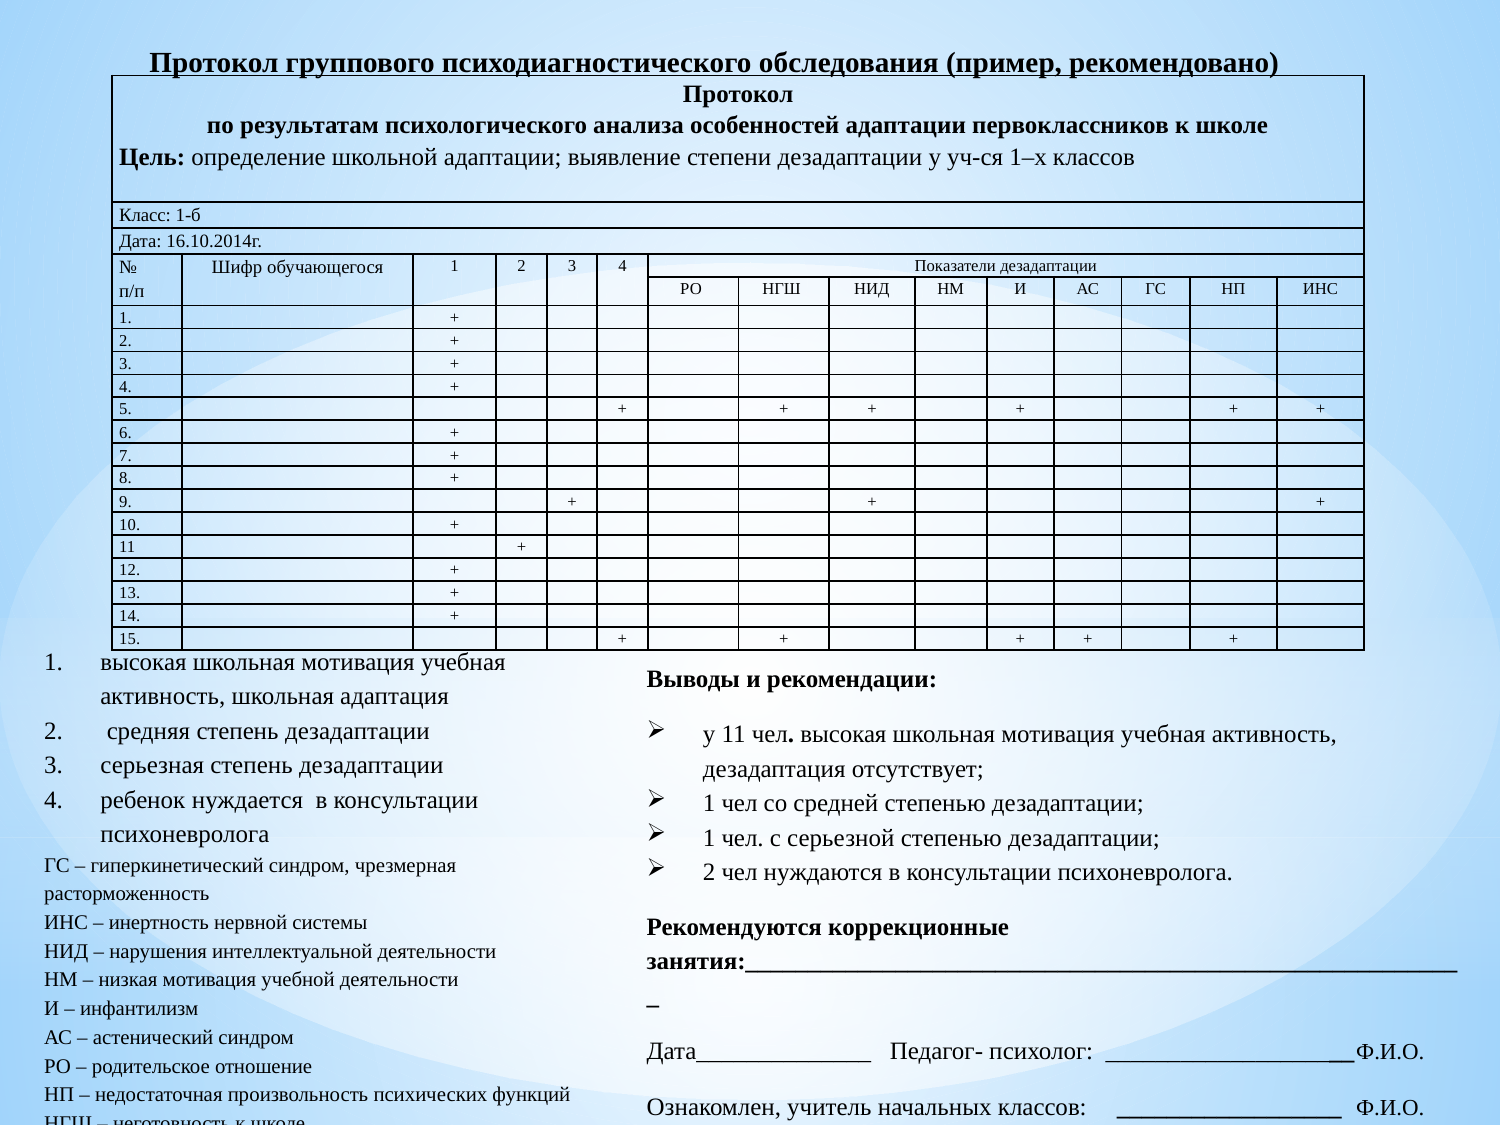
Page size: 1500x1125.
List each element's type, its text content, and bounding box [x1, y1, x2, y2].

table_cell [739, 559, 828, 580]
table_cell [988, 513, 1053, 534]
table_cell [1278, 605, 1363, 626]
table_cell [1055, 352, 1121, 374]
table_cell [988, 559, 1053, 580]
table_cell [598, 582, 647, 603]
table_cell [183, 582, 412, 603]
table_cell [916, 490, 986, 511]
text_box Протокол группового психодиагностического обследования (пример, рекомендовано) [112, 30, 1317, 75]
table_cell [1055, 421, 1121, 442]
table_cell [916, 352, 986, 374]
table_cell [598, 490, 647, 511]
table_cell + [414, 421, 495, 442]
table_cell [1122, 421, 1189, 442]
table_cell 2 [497, 255, 546, 305]
table_cell [183, 467, 412, 488]
table_cell [830, 628, 914, 649]
table_cell [988, 329, 1053, 351]
table_cell + [548, 490, 596, 511]
table_cell [1122, 398, 1189, 419]
table_cell [1055, 375, 1121, 396]
table_cell [1191, 375, 1276, 396]
table_cell [183, 306, 412, 328]
table_cell + [739, 628, 828, 649]
table_cell [916, 536, 986, 557]
table_cell + [414, 306, 495, 328]
table_cell + [414, 375, 495, 396]
table_cell [830, 444, 914, 465]
table_cell [739, 421, 828, 442]
table_cell [598, 421, 647, 442]
table_cell [739, 513, 828, 534]
table_cell [830, 536, 914, 557]
table_cell [988, 536, 1053, 557]
table_cell [548, 582, 596, 603]
table_cell [830, 421, 914, 442]
text_box высокая школьная мотивация учебная активность, школьная адаптация средняя степень дезадаптации серьезная степень дезадаптации ребенок нуждается в консультации психоневролога ГС – гиперкинетический синдром, чрезмерная расторможенность ИНС – инертность нервной системы НИД – нарушения интеллектуальной деятельности НМ – низкая мотивация учебной деятельности И – инфантилизм АС – астенический синдром РО – родительское отношение НП – недостаточная произвольность психических функций НГШ – неготовность к школе [29, 633, 621, 1125]
table_cell [649, 513, 738, 534]
table_cell [598, 536, 647, 557]
table_cell 4 [598, 255, 647, 305]
table_cell [830, 306, 914, 328]
table_cell [830, 582, 914, 603]
table_cell [497, 329, 546, 351]
table_cell [1122, 352, 1189, 374]
table_cell [988, 306, 1053, 328]
table_cell [548, 306, 596, 328]
table_cell + [414, 467, 495, 488]
table_cell [1055, 559, 1121, 580]
table_cell + [414, 559, 495, 580]
table_cell [1191, 559, 1276, 580]
table_cell [598, 306, 647, 328]
table_cell [916, 467, 986, 488]
table_cell НИД [830, 278, 914, 305]
table_cell [548, 329, 596, 351]
table_cell [183, 628, 412, 633]
table_cell + [739, 398, 828, 419]
table_cell [598, 559, 647, 580]
table_cell [1122, 513, 1189, 534]
table_cell 4. [113, 375, 181, 396]
table_cell [497, 375, 546, 396]
table_cell [1191, 605, 1276, 626]
table_cell [988, 352, 1053, 374]
table_cell 3. [113, 352, 181, 374]
table_cell [548, 375, 596, 396]
table_cell [497, 490, 546, 511]
table_cell [1191, 421, 1276, 442]
table_cell [1191, 490, 1276, 511]
table_cell [1278, 421, 1363, 442]
table_cell [497, 559, 546, 580]
table_cell [916, 421, 986, 442]
table_cell РО [649, 278, 738, 305]
table_cell И [988, 278, 1053, 305]
table_cell [598, 467, 647, 488]
table_cell [497, 352, 546, 374]
table_cell [548, 398, 596, 419]
table_cell ГС [1122, 278, 1189, 305]
table_cell [1191, 513, 1276, 534]
table_cell [1278, 536, 1363, 557]
table_cell [1278, 329, 1363, 351]
table_cell [1122, 628, 1189, 649]
table_cell + [988, 628, 1053, 649]
table_cell [916, 605, 986, 626]
table_cell [414, 536, 495, 557]
table_cell [1122, 467, 1189, 488]
table_cell [1122, 329, 1189, 351]
table_cell 1 [414, 255, 495, 305]
table_cell [1122, 559, 1189, 580]
table_cell + [414, 329, 495, 351]
table_cell [649, 306, 738, 328]
table_cell [1278, 444, 1363, 465]
table_cell [1191, 306, 1276, 328]
table_cell [916, 628, 986, 649]
table_cell + [497, 536, 546, 557]
table_cell [1055, 306, 1121, 328]
table_cell [649, 605, 738, 626]
table_cell + [414, 444, 495, 465]
table_cell НП [1191, 278, 1276, 305]
table_cell № п/п [113, 255, 181, 305]
table_cell [988, 582, 1053, 603]
table_cell [183, 513, 412, 534]
table_cell + [598, 628, 647, 649]
table_cell [916, 559, 986, 580]
table_cell 6. [113, 421, 181, 442]
table_cell [183, 490, 412, 511]
table_cell [1191, 444, 1276, 465]
table_cell [497, 605, 546, 626]
table_cell [916, 329, 986, 351]
table_cell [1055, 605, 1121, 626]
table_cell [598, 605, 647, 626]
table_cell [916, 375, 986, 396]
table_cell [497, 444, 546, 465]
table_cell [1278, 467, 1363, 488]
table_cell [1122, 490, 1189, 511]
table_cell [497, 467, 546, 488]
table_cell [1278, 582, 1363, 603]
table_cell [988, 605, 1053, 626]
table_cell + [830, 490, 914, 511]
table_cell [1191, 467, 1276, 488]
table_cell [548, 421, 596, 442]
table_cell + [1191, 398, 1276, 419]
table_cell [548, 605, 596, 626]
table_cell [1055, 444, 1121, 465]
table_cell + [1278, 490, 1363, 511]
table_cell [649, 490, 738, 511]
table_cell [649, 444, 738, 465]
table_cell Показатели дезадаптации [649, 255, 1363, 276]
table_cell [1122, 582, 1189, 603]
table_cell [1055, 513, 1121, 534]
table_cell [1191, 352, 1276, 374]
table_cell [649, 398, 738, 419]
table_cell [598, 329, 647, 351]
table_cell [830, 329, 914, 351]
table_cell [183, 536, 412, 557]
table_cell [183, 605, 412, 626]
table_cell НМ [916, 278, 986, 305]
table_cell [548, 513, 596, 534]
table_cell [649, 582, 738, 603]
table_cell [183, 559, 412, 580]
table_cell [1055, 582, 1121, 603]
table_cell 8. [113, 467, 181, 488]
table_cell АС [1055, 278, 1121, 305]
table_cell [916, 444, 986, 465]
table_cell 7. [113, 444, 181, 465]
table_cell [739, 352, 828, 374]
table_cell + [830, 398, 914, 419]
table_cell [414, 628, 495, 633]
table_cell [830, 352, 914, 374]
table_cell + [1191, 628, 1276, 649]
table_cell [598, 513, 647, 534]
table_cell [1122, 375, 1189, 396]
table_cell [988, 375, 1053, 396]
table_cell 13. [113, 582, 181, 603]
table_cell [183, 375, 412, 396]
table_cell [830, 467, 914, 488]
table_cell [830, 513, 914, 534]
table_cell [497, 513, 546, 534]
table_cell [1122, 536, 1189, 557]
table_cell Класс: 1-б [113, 203, 1363, 227]
table_cell [1278, 628, 1363, 649]
table_cell Дата: 16.10.2014г. [113, 229, 1363, 253]
table_cell [183, 421, 412, 442]
table_cell + [598, 398, 647, 419]
table_cell [739, 467, 828, 488]
table_cell [548, 628, 596, 633]
table_cell 9. [113, 490, 181, 511]
table_cell [1055, 398, 1121, 419]
table_cell [988, 490, 1053, 511]
table_cell [1055, 490, 1121, 511]
table_cell [739, 329, 828, 351]
table_cell [548, 352, 596, 374]
table_cell [739, 375, 828, 396]
table_cell [916, 513, 986, 534]
table_cell [739, 306, 828, 328]
table_cell [916, 398, 986, 419]
table_cell [1278, 375, 1363, 396]
table_cell [649, 467, 738, 488]
table_cell [916, 582, 986, 603]
table_cell 1. [113, 306, 181, 328]
table_cell [598, 352, 647, 374]
table_cell + [414, 513, 495, 534]
table_cell [988, 444, 1053, 465]
table_cell 3 [548, 255, 596, 305]
table_cell + [414, 582, 495, 603]
table_cell [830, 605, 914, 626]
table_cell [497, 582, 546, 603]
table_cell + [988, 398, 1053, 419]
table_cell [1191, 582, 1276, 603]
table_cell [649, 559, 738, 580]
table_cell [548, 467, 596, 488]
table_cell [739, 444, 828, 465]
table_cell [649, 352, 738, 374]
table_cell [1055, 329, 1121, 351]
table_cell [183, 352, 412, 374]
table_cell [830, 559, 914, 580]
table_cell [548, 559, 596, 580]
table_cell [598, 444, 647, 465]
table_cell [649, 329, 738, 351]
table_cell [1278, 559, 1363, 580]
table_cell [414, 398, 495, 419]
table_cell [497, 421, 546, 442]
table_cell [739, 536, 828, 557]
table_cell [1055, 536, 1121, 557]
table_cell [1122, 605, 1189, 626]
table_cell [1191, 329, 1276, 351]
table_cell НГШ [739, 278, 828, 305]
table_cell 5. [113, 398, 181, 419]
table_cell [739, 490, 828, 511]
table_cell [1278, 306, 1363, 328]
table_cell [830, 375, 914, 396]
table_cell [988, 421, 1053, 442]
table_cell + [414, 352, 495, 374]
table_cell [1122, 444, 1189, 465]
table_cell [497, 628, 546, 633]
table_cell [1191, 536, 1276, 557]
table_cell 10. [113, 513, 181, 534]
table_cell [649, 421, 738, 442]
table_cell + [414, 605, 495, 626]
table_cell [497, 306, 546, 328]
table_cell 15. [113, 628, 181, 633]
table_cell [183, 444, 412, 465]
table_cell [1278, 513, 1363, 534]
table_cell [649, 628, 738, 649]
table_cell + [1055, 628, 1121, 649]
table_cell [988, 467, 1053, 488]
table_cell + [1278, 398, 1363, 419]
table_cell [598, 375, 647, 396]
table_cell [739, 582, 828, 603]
text_box Выводы и рекомендации: у 11 чел. высокая школьная мотивация учебная активность, дезадаптация отсутствует; 1 чел со средней степенью дезадаптации; 1 чел. с серьезной степенью дезадаптации; 2 чел нуждаются в консультации психоневролога. Рекомендуются коррекционные занятия:__________________________________________________________ Дата______________ Педагог- психолог: ____________________Ф.И.О. Ознакомлен, учитель начальных классов: __________________ Ф.И.О. [631, 650, 1483, 1125]
table_cell [1122, 306, 1189, 328]
table_cell 14. [113, 605, 181, 626]
table_cell [649, 375, 738, 396]
table_cell [739, 605, 828, 626]
table_cell 12. [113, 559, 181, 580]
table_cell [548, 536, 596, 557]
table_cell [649, 536, 738, 557]
table_cell 11 [113, 536, 181, 557]
table_cell ИНС [1278, 278, 1363, 305]
table_cell [183, 398, 412, 419]
table_header Протокол по результатам психологического анализа особенностей адаптации первоклассников к школе Цель: определение школьной адаптации; выявление степени дезадаптации у уч-ся 1–х классов [113, 76, 1363, 201]
table_cell [916, 306, 986, 328]
table_cell [1055, 467, 1121, 488]
table_cell [1278, 352, 1363, 374]
table_cell 2. [113, 329, 181, 351]
table_cell [414, 490, 495, 511]
table_cell [497, 398, 546, 419]
table_cell Шифр обучающегося [183, 255, 412, 305]
table_cell [183, 329, 412, 351]
table_cell [548, 444, 596, 465]
